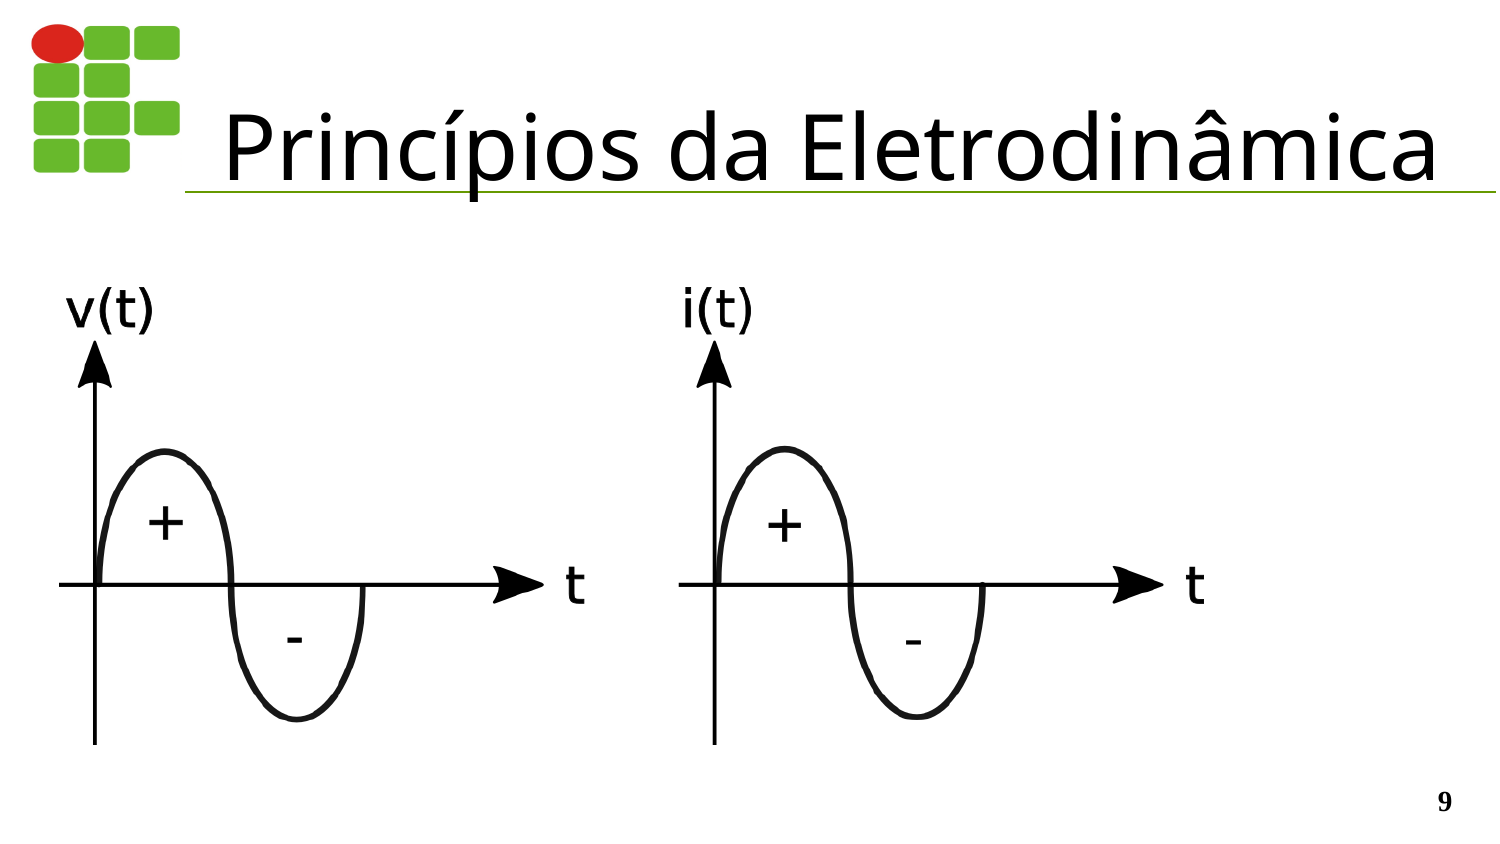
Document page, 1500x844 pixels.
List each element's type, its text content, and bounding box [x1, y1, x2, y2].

picture [59, 287, 1204, 746]
text_box ‹#› [1155, 768, 1468, 825]
title Princípios da Eletrodinâmica [206, 26, 1468, 207]
picture [29, 23, 182, 174]
